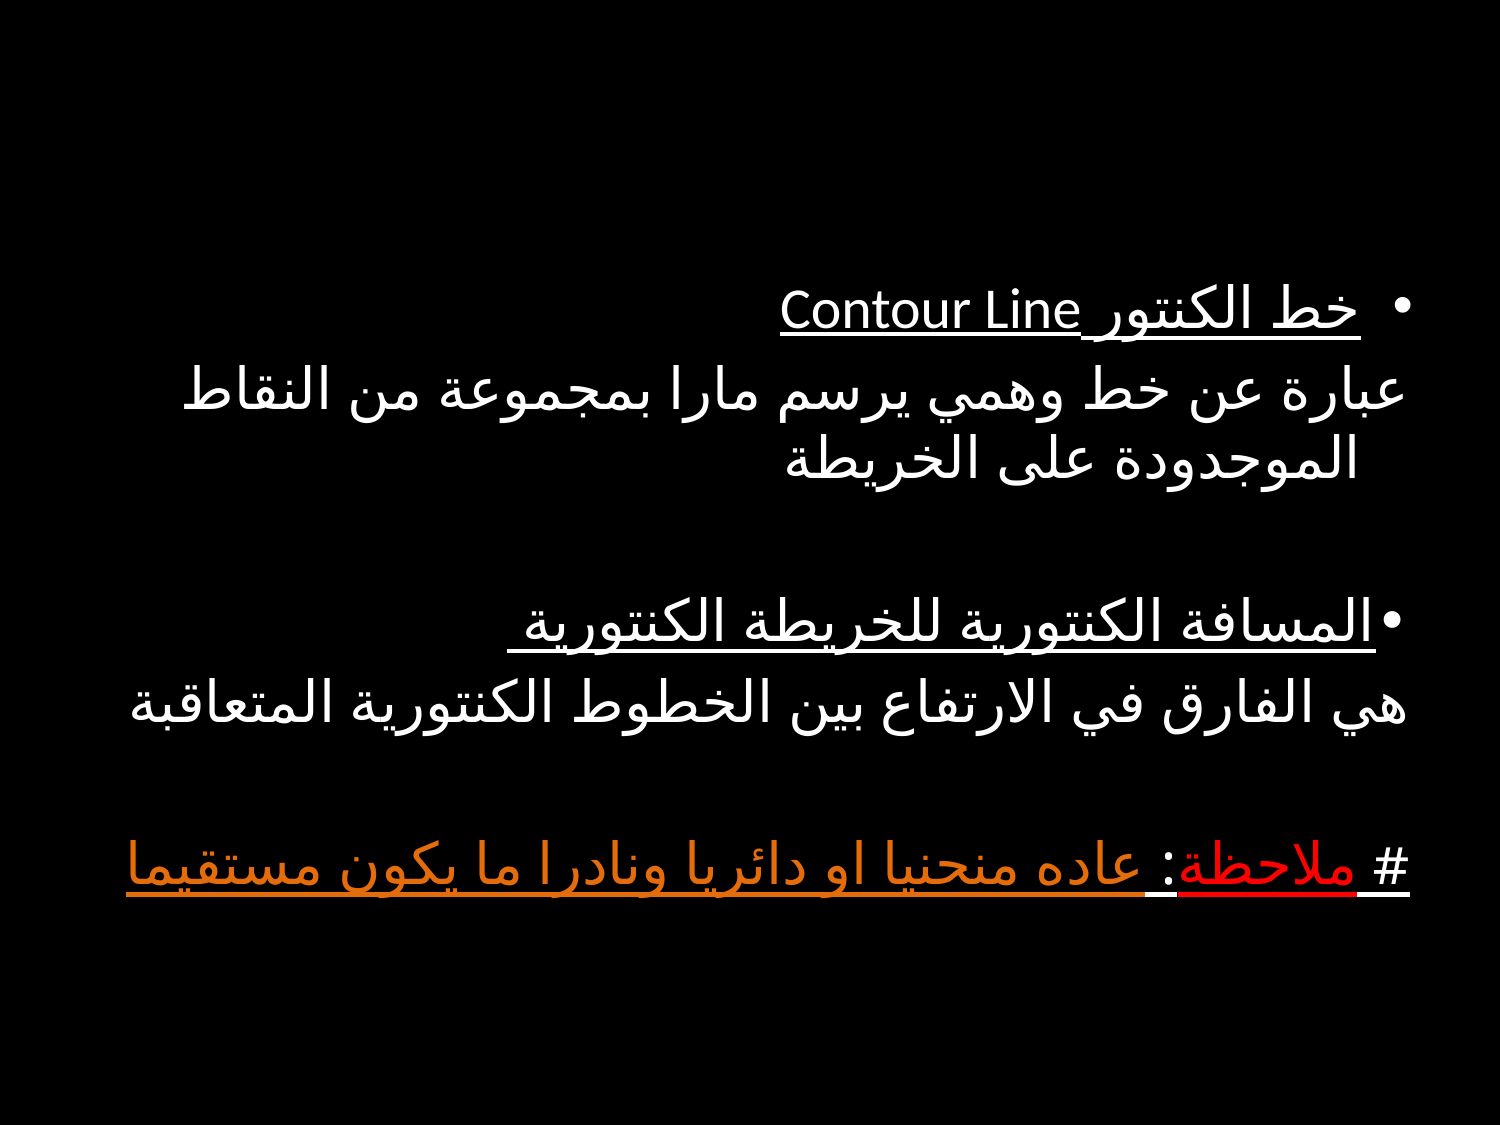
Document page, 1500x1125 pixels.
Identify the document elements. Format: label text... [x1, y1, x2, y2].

list خط الكنتور Contour Line عبارة عن خط وهمي يرسم مارا بمجموعة من النقاط الموجدودة على الخريطة •المسافة الكنتورية للخريطة الكنتورية هي الفارق في الارتفاع بين الخطوط الكنتورية المتعاقبة # ملاحظة: عاده منحنيا او دائريا ونادرا ما يكون مستقيما [75, 262, 1425, 1005]
